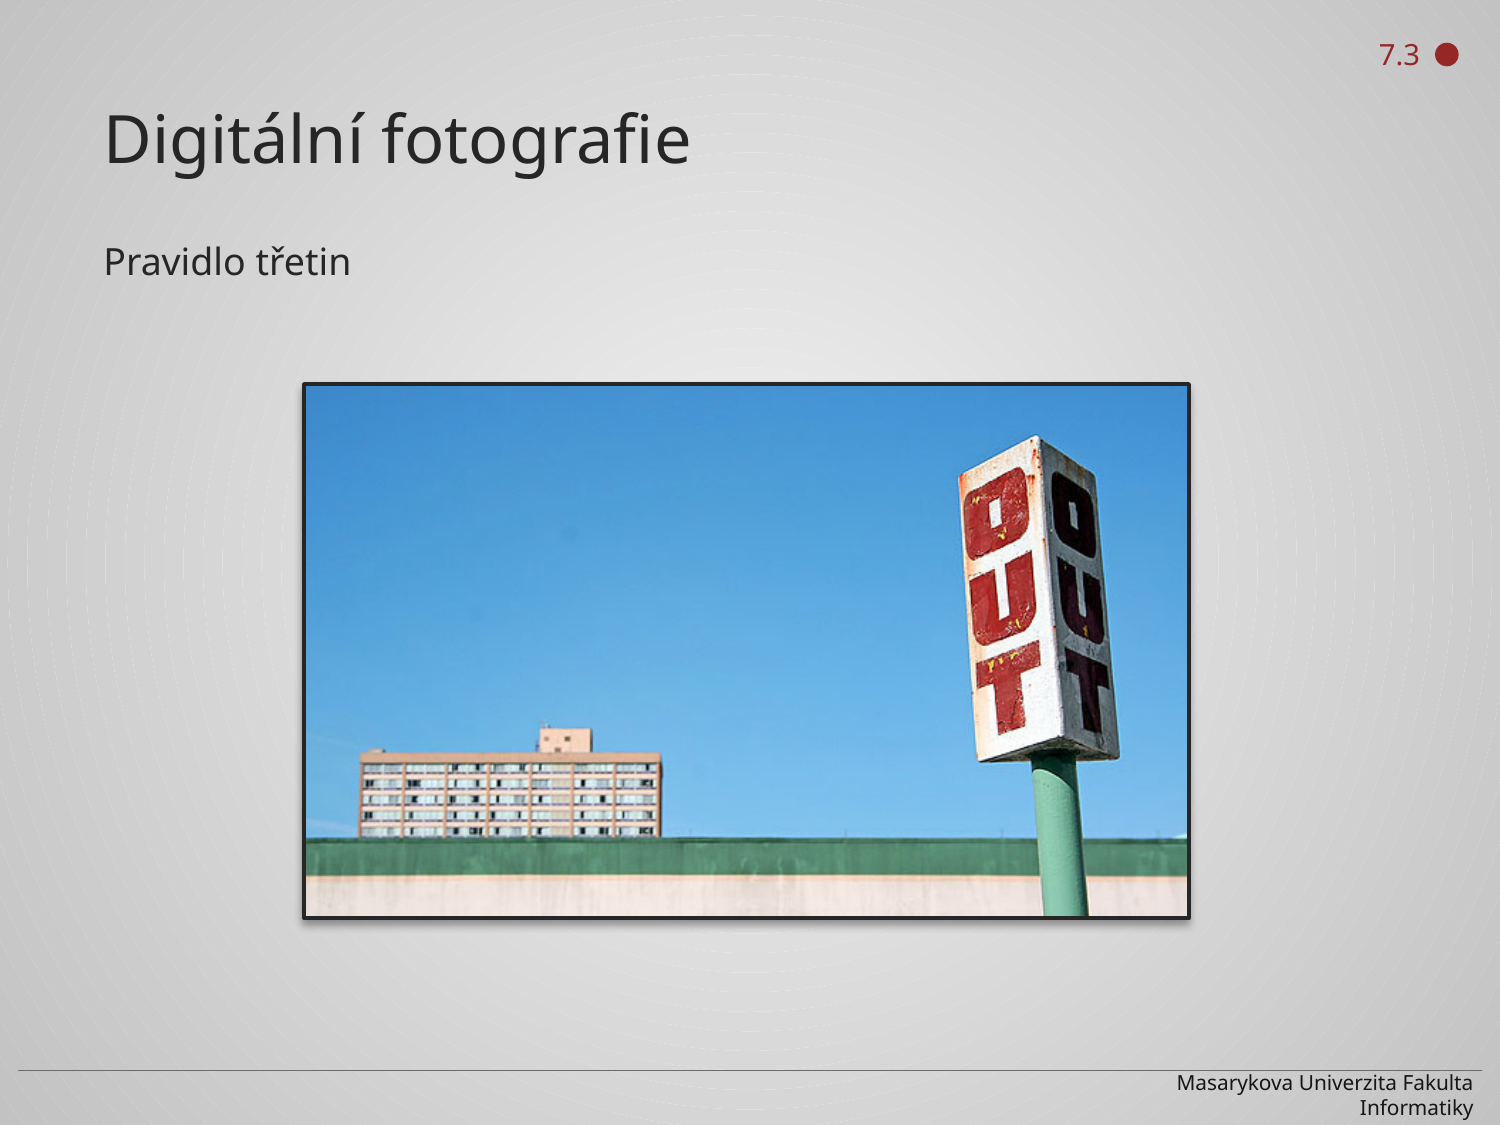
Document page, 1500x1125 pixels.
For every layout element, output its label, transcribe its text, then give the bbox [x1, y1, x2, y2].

picture [305, 385, 1188, 917]
text_box Digitální fotografie [88, 89, 1436, 230]
text_box Pravidlo třetin [88, 230, 1436, 290]
text_box 7.3 [1364, 29, 1459, 79]
footer Masarykova Univerzita Fakulta Informatiky [1092, 1065, 1489, 1125]
